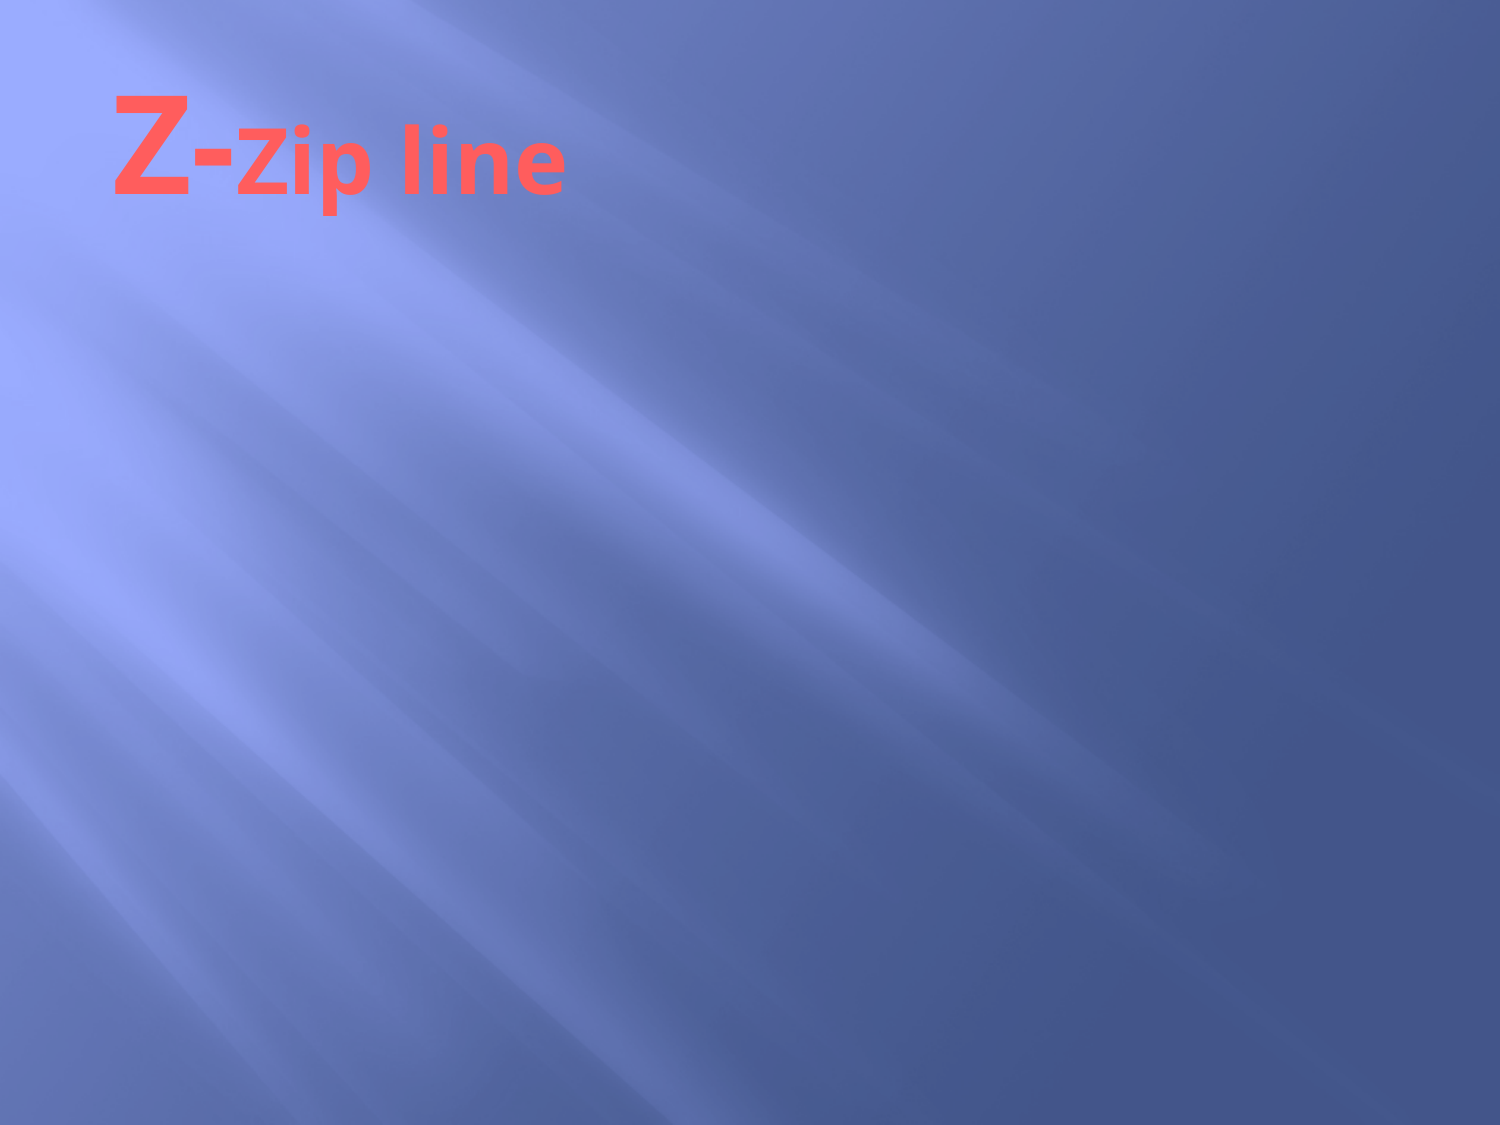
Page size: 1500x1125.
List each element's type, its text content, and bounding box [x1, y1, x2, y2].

list Z-Zip line [75, 50, 1425, 1035]
